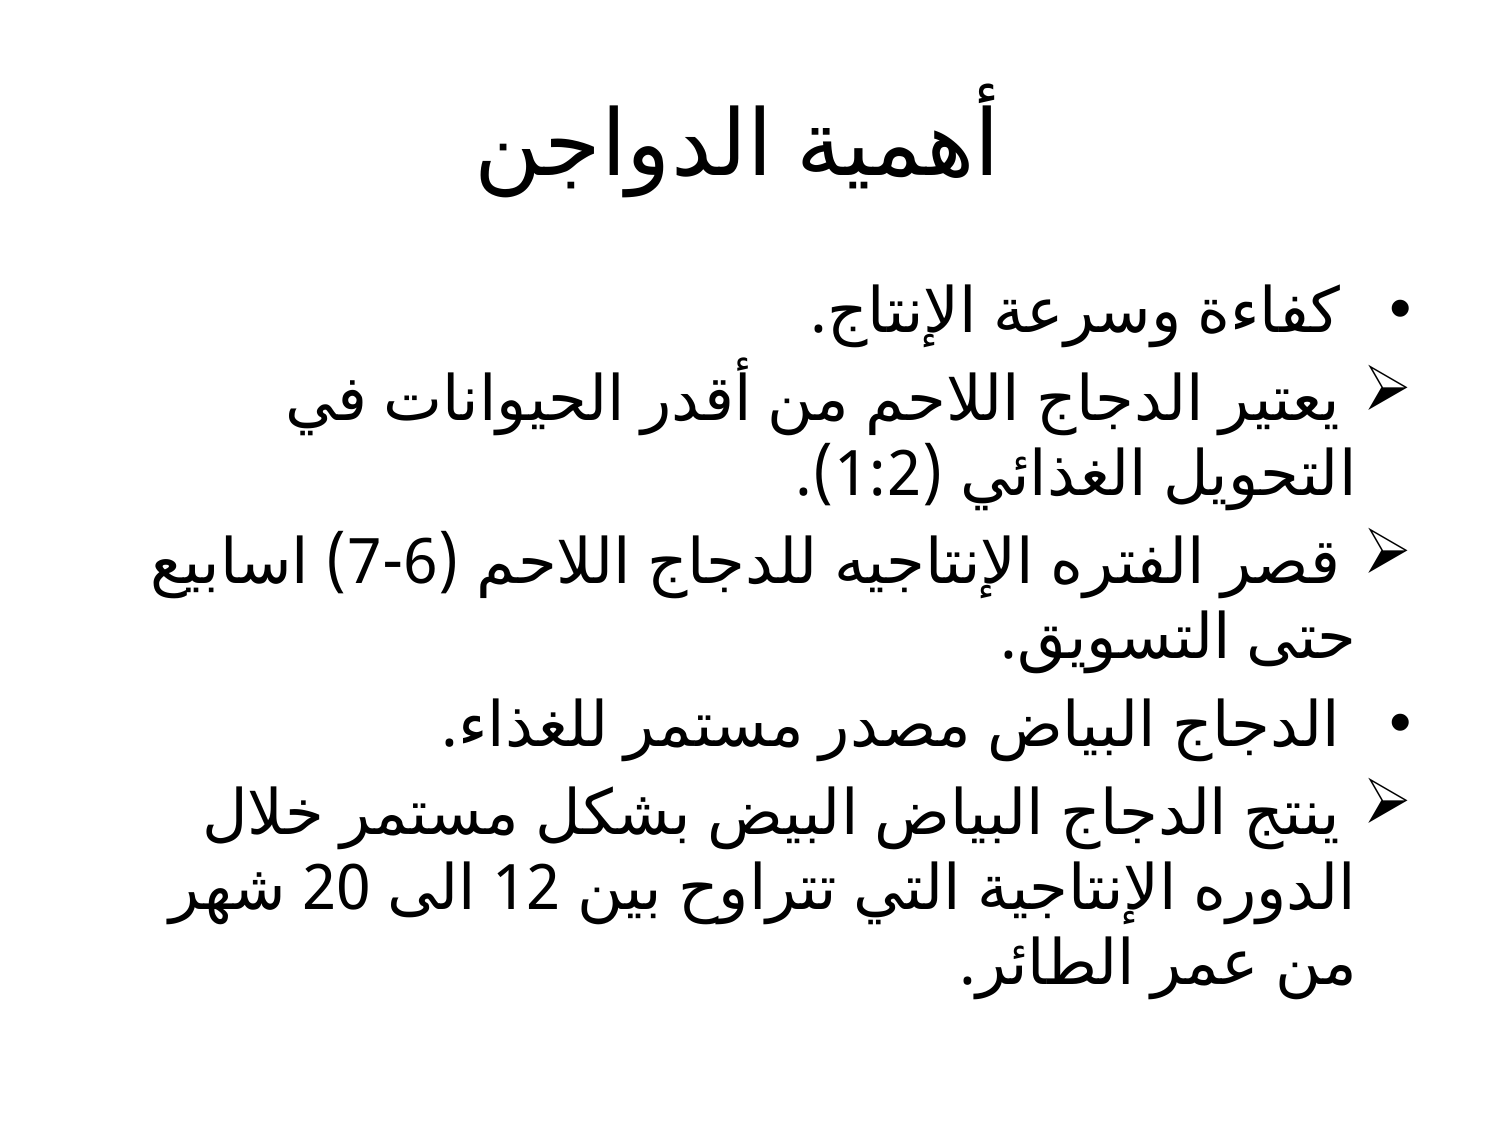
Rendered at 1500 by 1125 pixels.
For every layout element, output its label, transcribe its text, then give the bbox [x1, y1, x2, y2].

title أهمية الدواجن [75, 45, 1425, 233]
list كفاءة وسرعة الإنتاج. يعتير الدجاج اللاحم من أقدر الحيوانات في التحويل الغذائي (1:2). قصر الفتره الإنتاجيه للدجاج اللاحم (6-7) اسابيع حتى التسويق. الدجاج البياض مصدر مستمر للغذاء. ينتج الدجاج البياض البيض بشكل مستمر خلال الدوره الإنتاجية التي تتراوح بين 12 الى 20 شهر من عمر الطائر. [75, 262, 1425, 1005]
